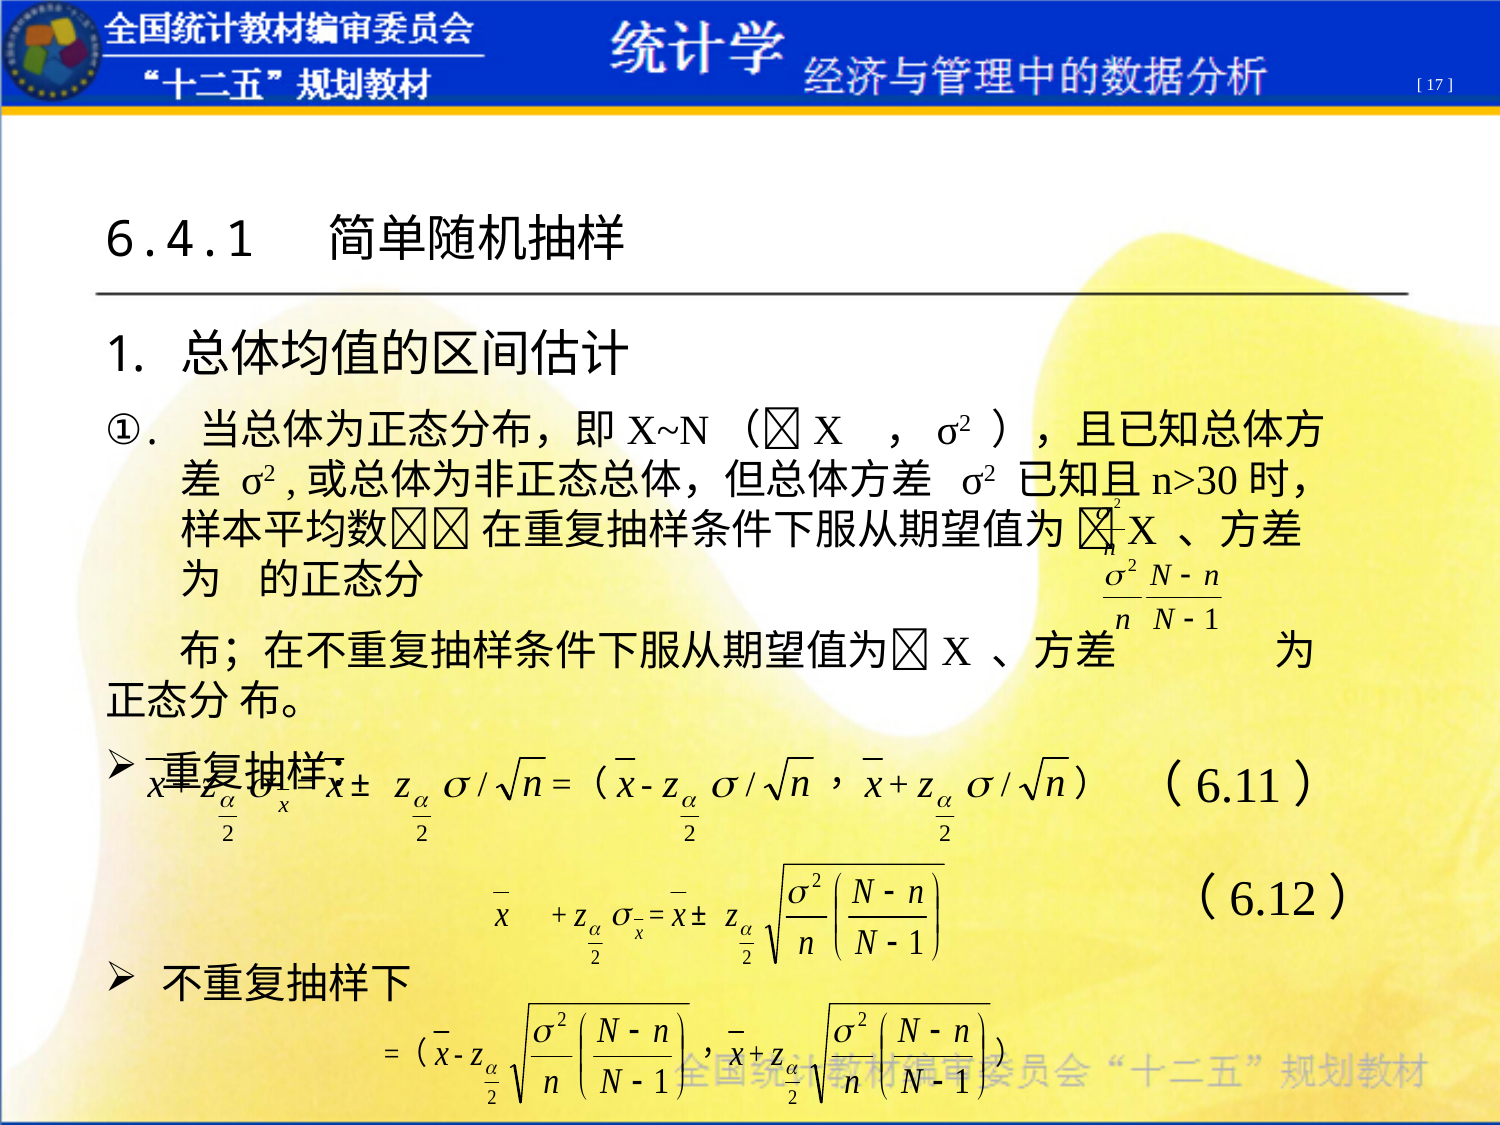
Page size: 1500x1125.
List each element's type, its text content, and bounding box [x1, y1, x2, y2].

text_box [1098, 550, 1229, 637]
picture [0, 1, 1500, 1125]
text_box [1090, 491, 1130, 561]
text_box 总体均值的区间估计 当总体为正态分布，即X~N（X ，σ2 ），且已知总体方差 σ2 ,或总体为非正态总体，但总体方差 σ2 已知且n>30时，样本平均数 在重复抽样条件下服从期望值为 X 、方差为 的正态分 布；在不重复抽样条件下服从期望值为X 、方差 为 正态分 布。 重复抽样： 不重复抽样下 [90, 314, 1353, 1125]
text_box [ 17 ] [1364, 66, 1468, 142]
text_box 6.4.1 简单随机抽样 [90, 198, 1331, 274]
